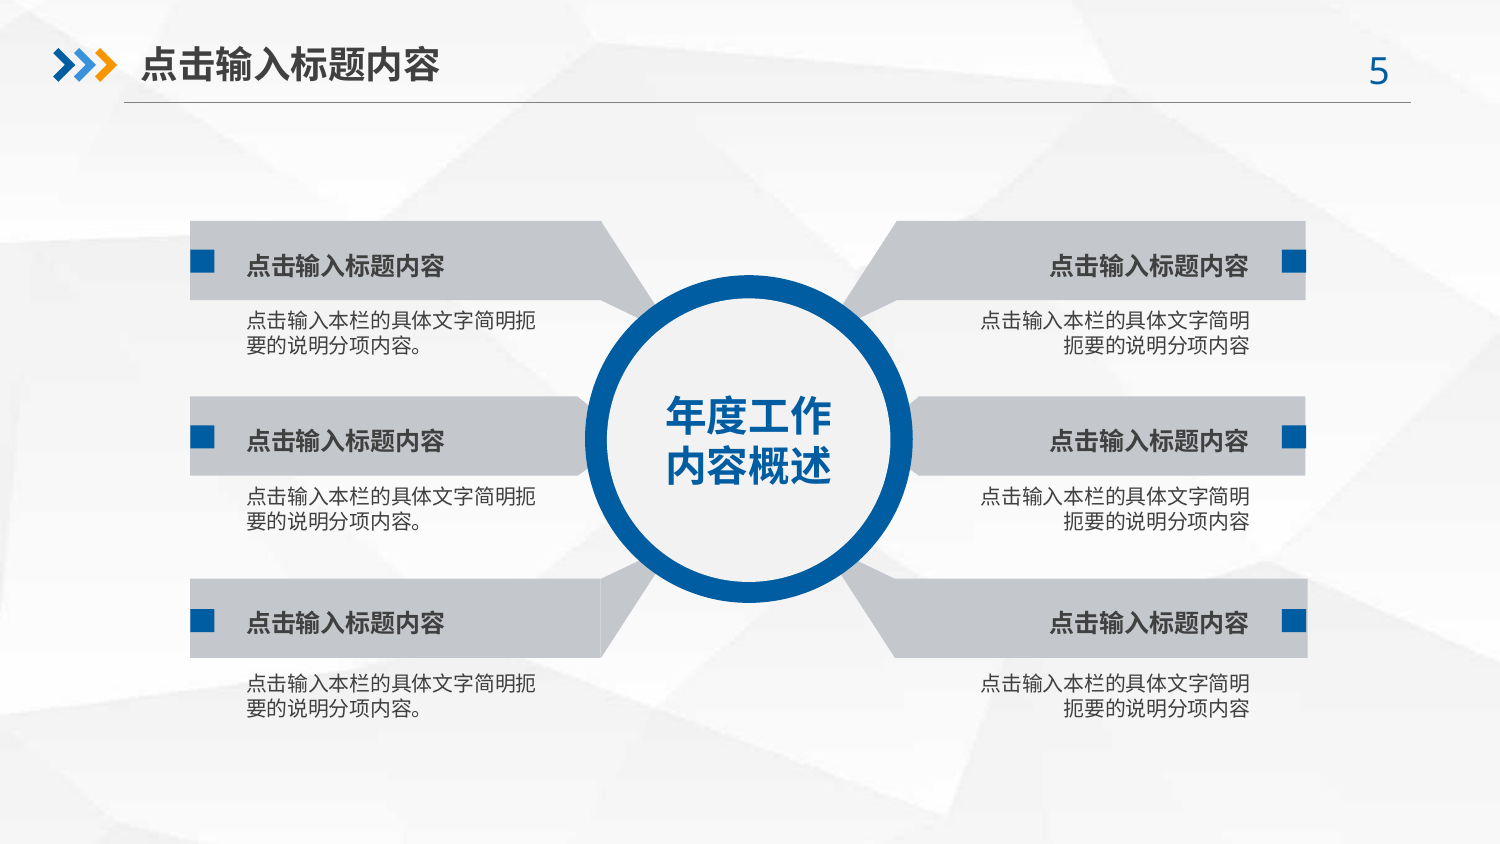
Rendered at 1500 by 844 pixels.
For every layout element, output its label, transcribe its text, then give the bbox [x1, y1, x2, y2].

picture [0, 0, 1500, 844]
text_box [832, 220, 1306, 328]
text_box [831, 552, 1308, 659]
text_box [189, 220, 665, 328]
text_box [918, 396, 1306, 476]
text_box 点击输入本栏的具体文字简明扼要的说明分项内容。 [246, 498, 538, 519]
text_box 点击输入本栏的具体文字简明扼要的说明分项内容。 [246, 684, 538, 706]
text_box 点击输入标题内容 [140, 32, 491, 95]
text_box 点击输入本栏的具体文字简明扼要的说明分项内容 [974, 685, 1251, 706]
text_box 点击输入本栏的具体文字简明扼要的说明分项内容 [974, 498, 1251, 519]
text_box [189, 552, 665, 659]
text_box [584, 274, 914, 604]
text_box 点击输入本栏的具体文字简明扼要的说明分项内容。 [246, 335, 538, 343]
text_box 点击输入本栏的具体文字简明扼要的说明分项内容 [974, 335, 1251, 343]
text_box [189, 396, 579, 476]
